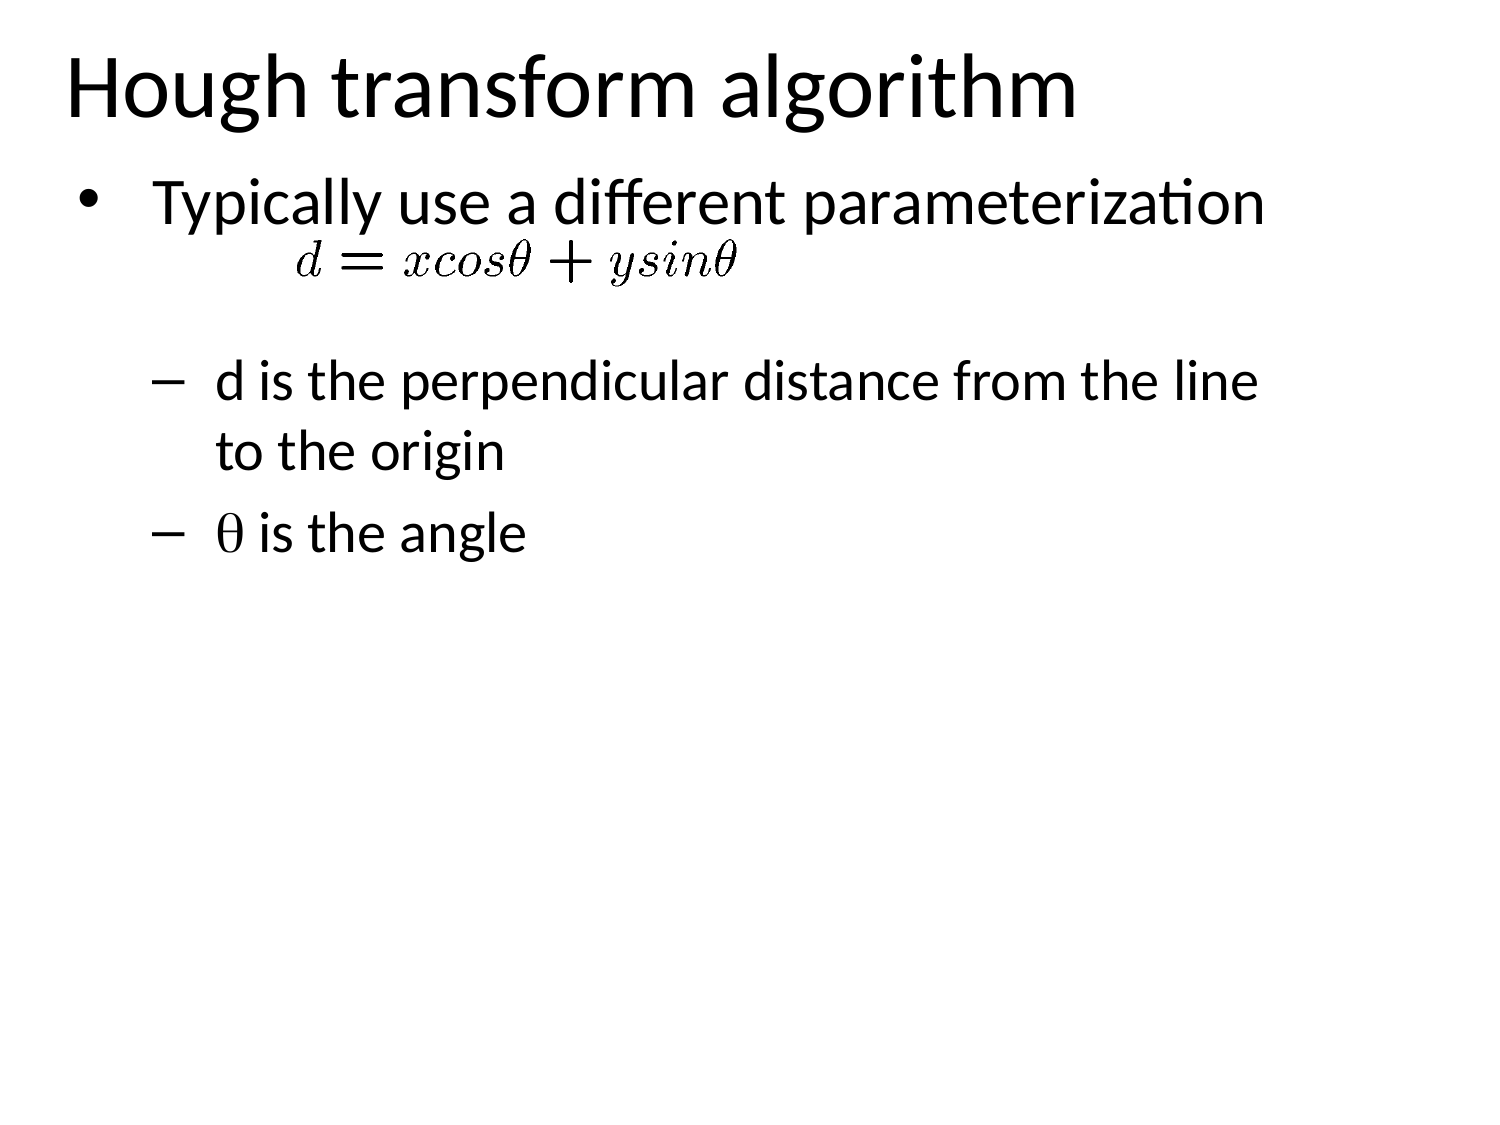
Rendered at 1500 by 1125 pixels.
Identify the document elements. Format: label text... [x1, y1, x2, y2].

picture [296, 237, 738, 287]
list Typically use a different parameterization d is the perpendicular distance from the line to the origin  is the angle [62, 149, 1338, 1125]
title Hough transform algorithm [50, 0, 1400, 175]
